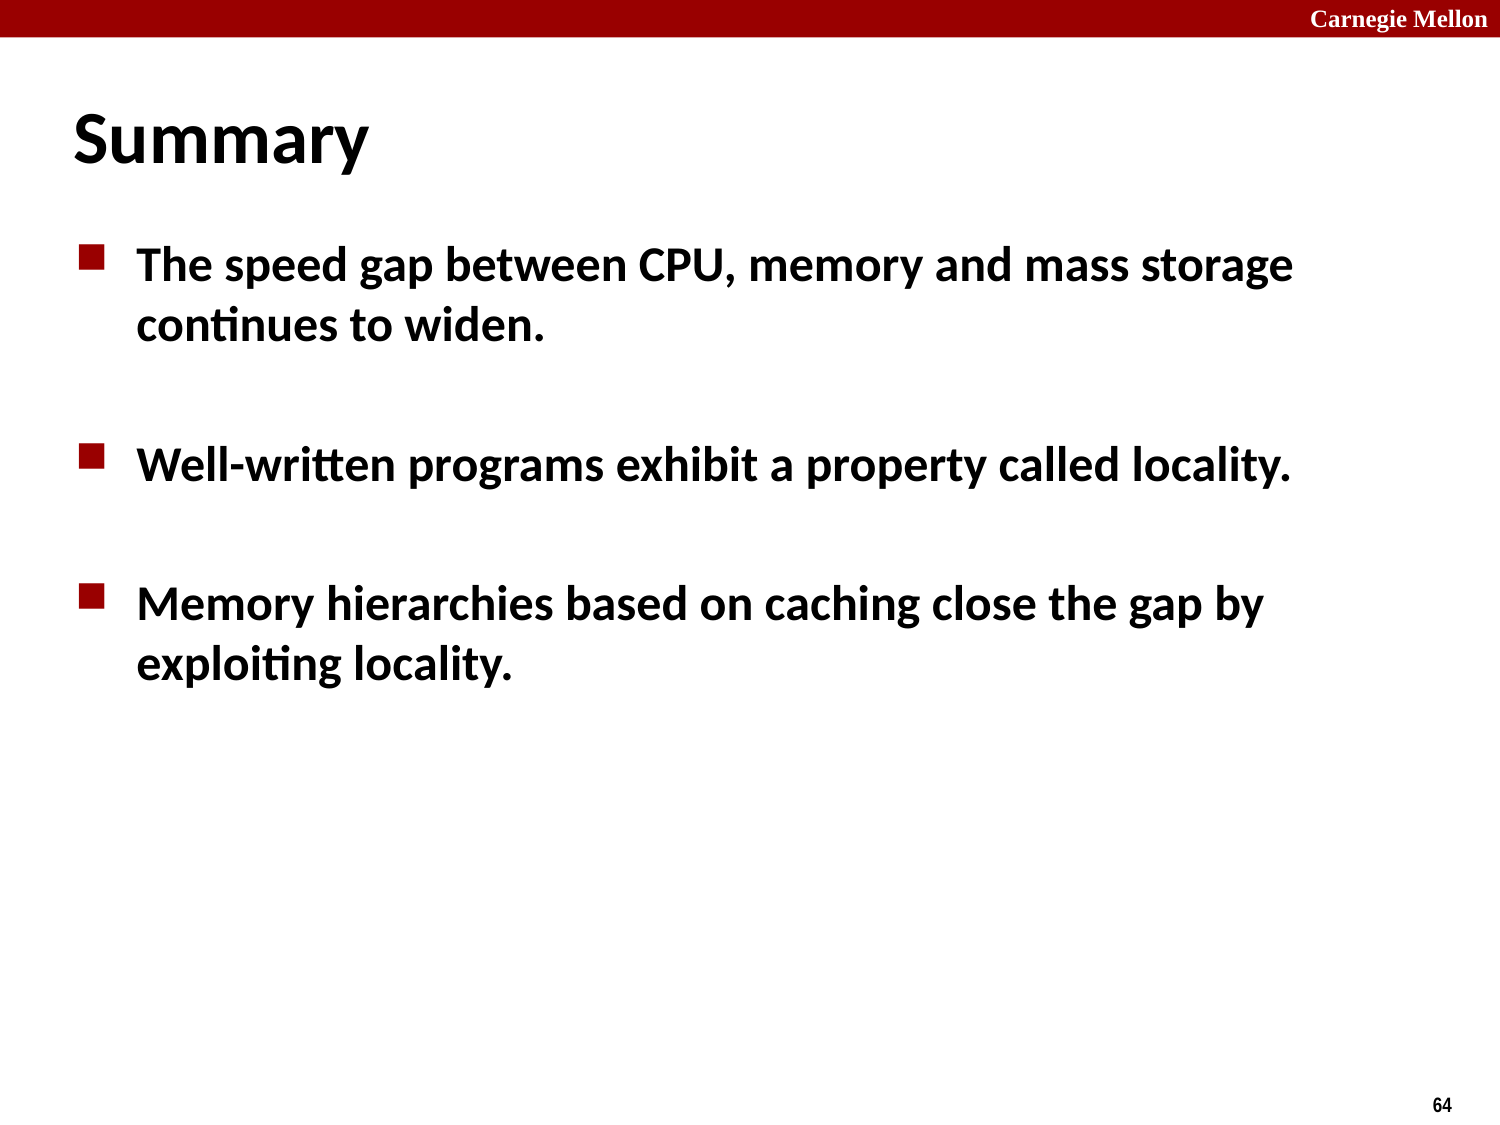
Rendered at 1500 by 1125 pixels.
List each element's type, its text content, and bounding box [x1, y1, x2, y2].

list The speed gap between CPU, memory and mass storage continues to widen. Well-written programs exhibit a property called locality. Memory hierarchies based on caching close the gap by exploiting locality. [64, 223, 1361, 1040]
title Summary [58, 71, 1305, 197]
